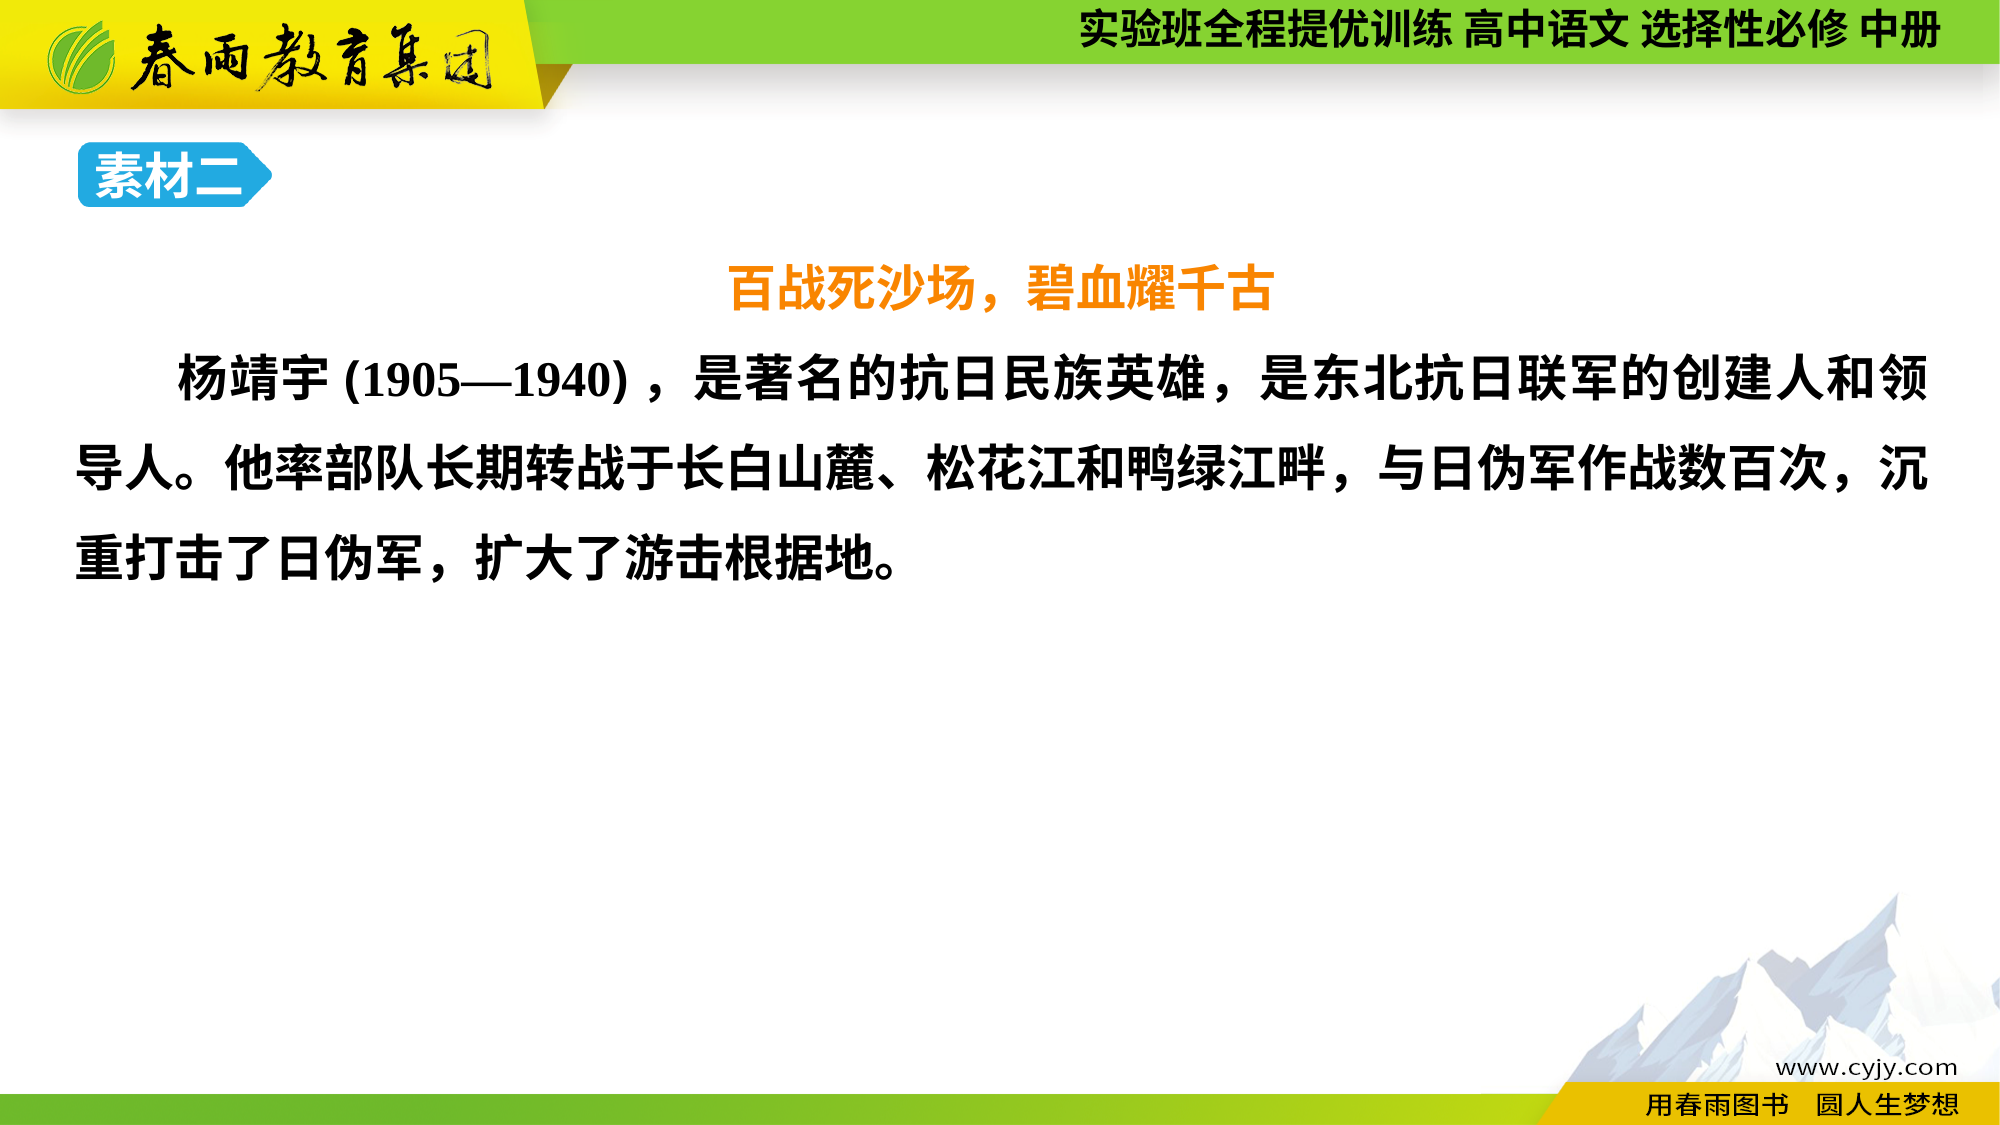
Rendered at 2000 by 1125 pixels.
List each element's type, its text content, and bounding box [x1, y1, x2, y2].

list 百战死沙场，碧血耀千古 杨靖宇(1905—1940)，是著名的抗日民族英雄，是东北抗日联军的创建人和领导人。他率部队长期转战于长白山麓、松花江和鸭绿江畔，与日伪军作战数百次，沉重打击了日伪军，扩大了游击根据地。 [59, 218, 1944, 587]
picture [0, 0, 2000, 1125]
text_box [78, 136, 272, 214]
